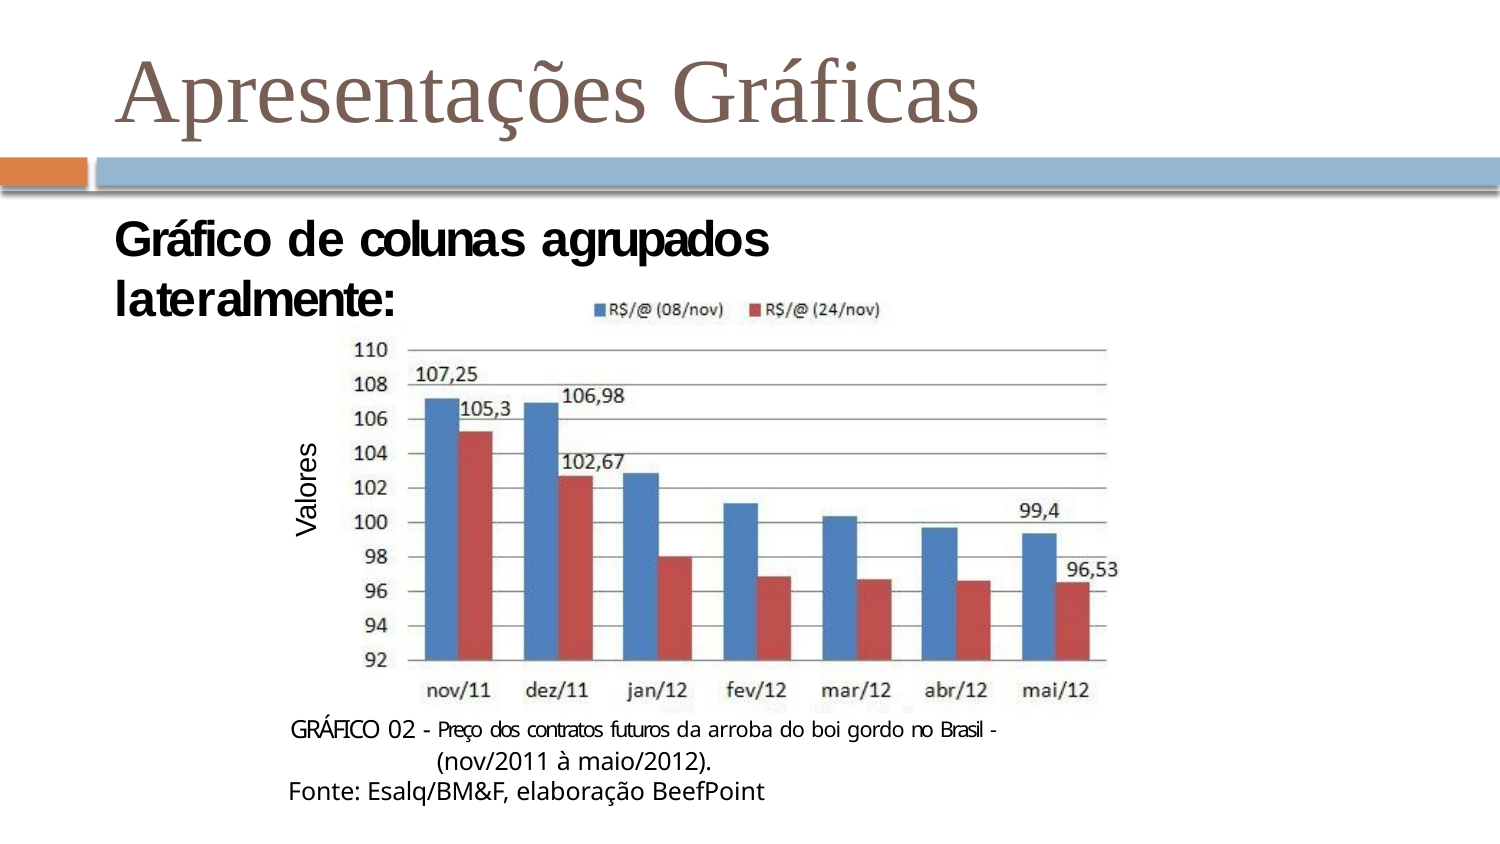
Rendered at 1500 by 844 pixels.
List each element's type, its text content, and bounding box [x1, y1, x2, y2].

picture [0, 156, 1500, 203]
text_box GRÁFICO 02 - Preço dos contratos futuros da arroba do boi gordo no Brasil - (nov/2011 à maio/2012). Fonte: Esalq/BM&F, elaboração BeefPoint [288, 712, 1068, 805]
text_box Gráfico de colunas agrupados lateralmente: [112, 204, 1027, 327]
title Apresentações Gráficas [112, 28, 984, 172]
text_box Valores [287, 431, 322, 540]
picture [339, 301, 1120, 713]
